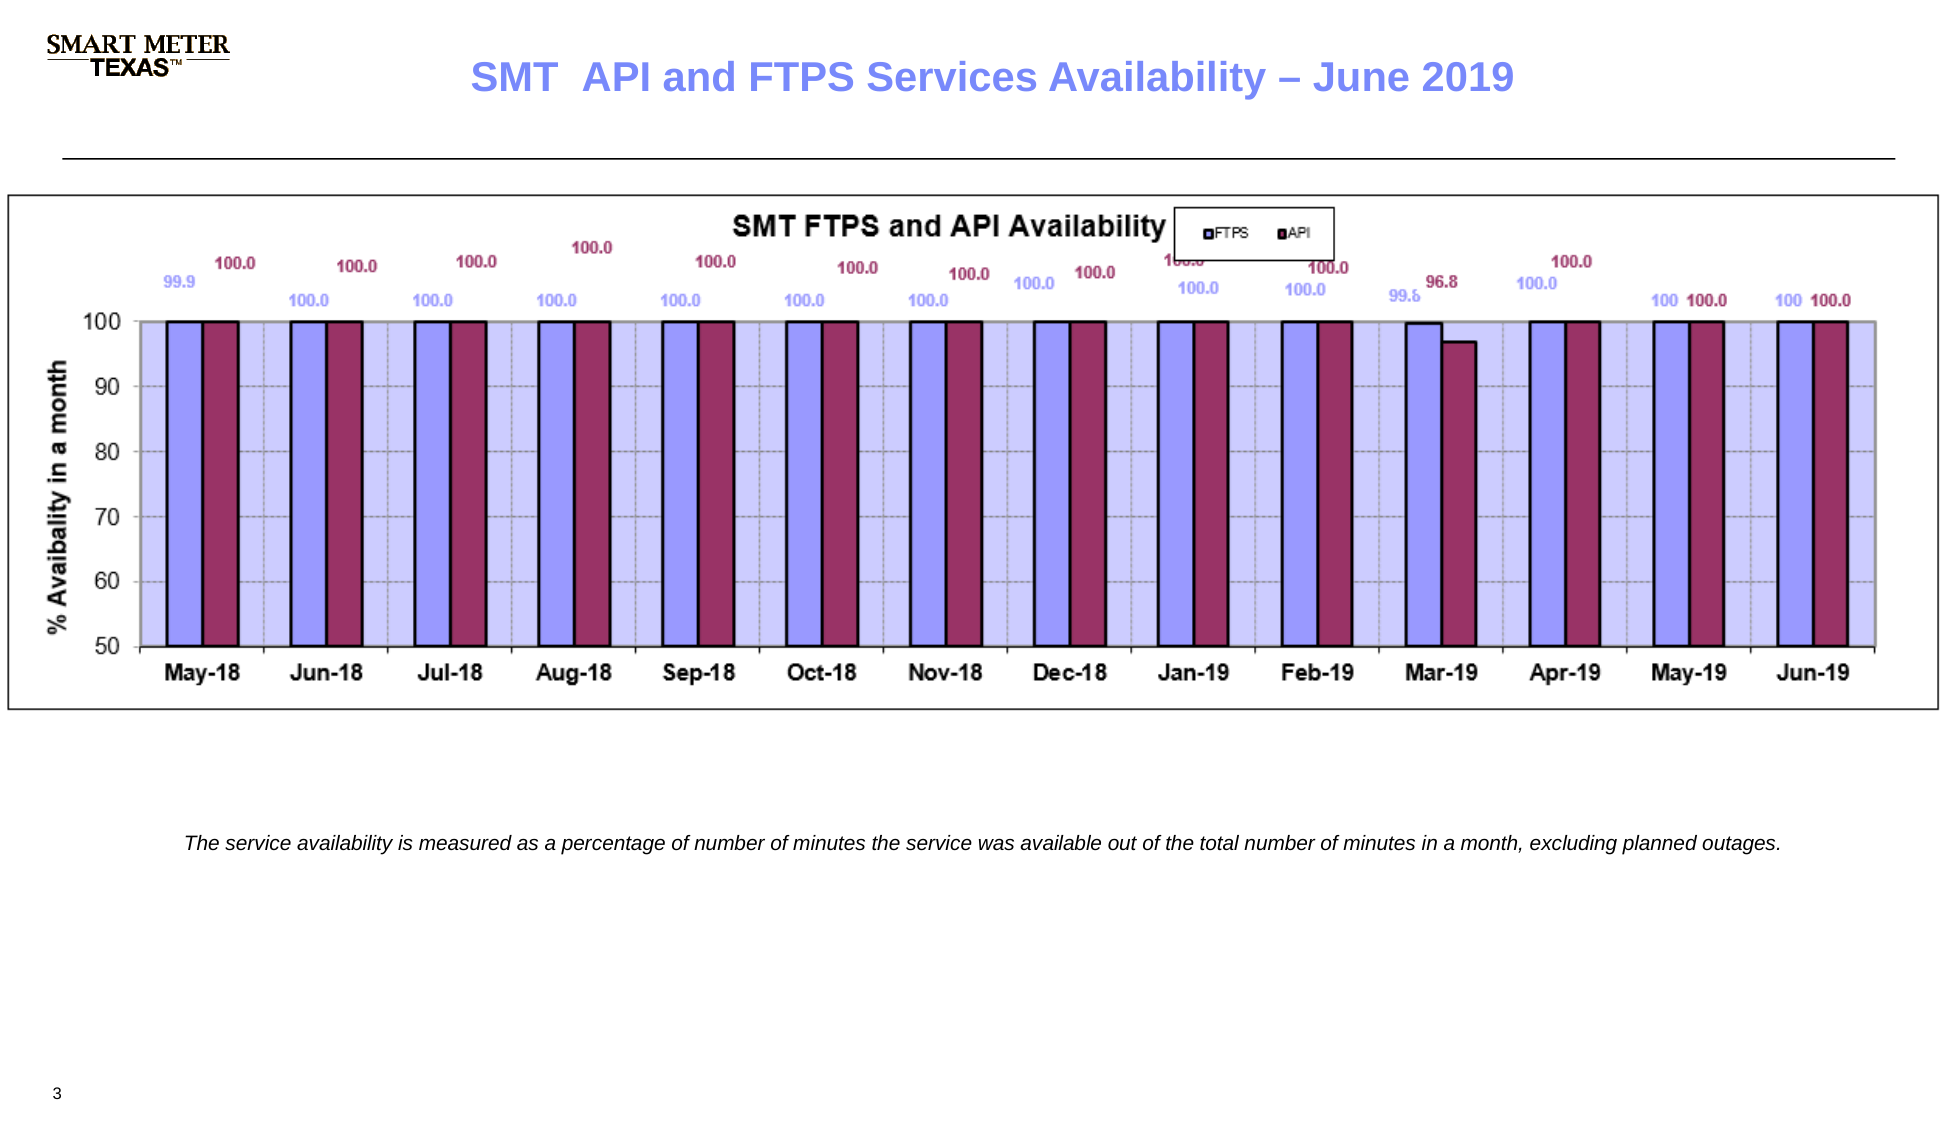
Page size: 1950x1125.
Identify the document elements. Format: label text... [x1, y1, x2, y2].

slide_number 3 [37, 1074, 116, 1106]
text_box The service availability is measured as a percentage of number of minutes the service was available out of the total number of minutes in a month, excluding planned outages. [169, 822, 1820, 863]
picture [0, 187, 1950, 718]
picture [33, 24, 238, 84]
text_box SMT API and FTPS Services Availability – June 2019 [237, 37, 1825, 120]
